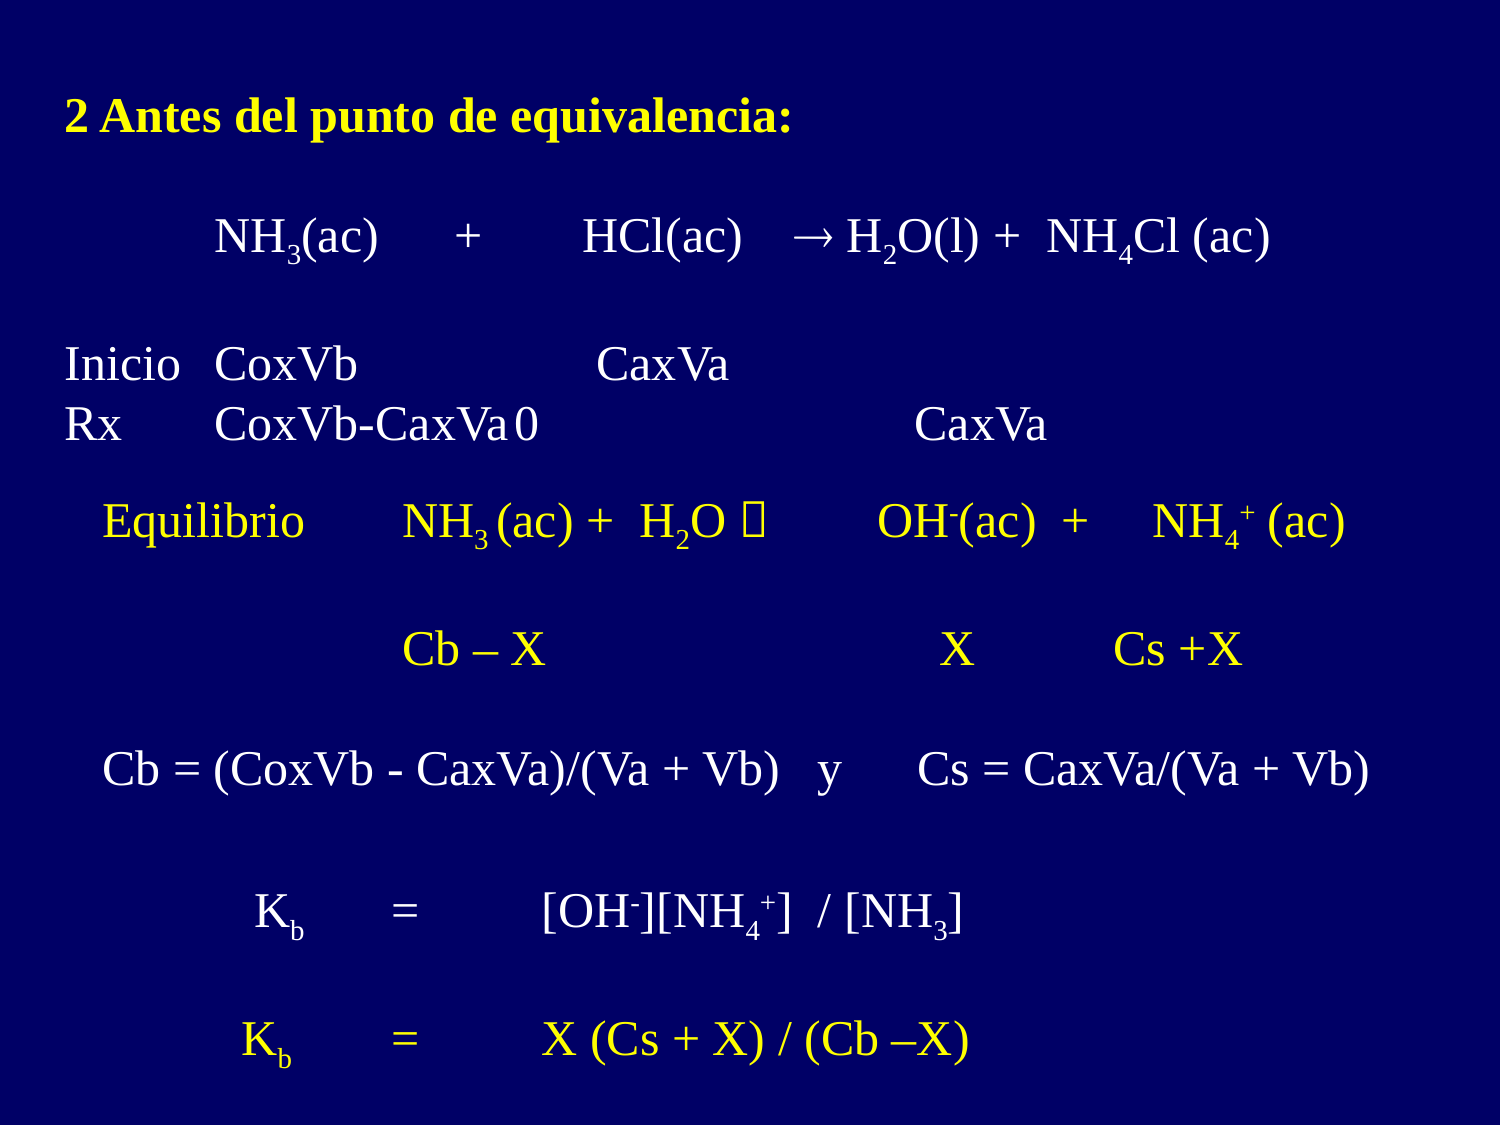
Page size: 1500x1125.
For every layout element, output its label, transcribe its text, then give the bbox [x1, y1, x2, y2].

text_box 2 Antes del punto de equivalencia: NH3(ac) + HCl(ac)  H2O(l) + NH4Cl (ac) Inicio CoxVb CaxVa Rx CoxVb-CaxVa 0 CaxVa [50, 74, 1436, 458]
text_box Kb = [OH-][NH4+] / [NH3] Kb = X (Cs + X) / (Cb –X) [76, 870, 1465, 1082]
text_box Equilibrio NH3 (ac) + H2O  OH-(ac) + NH4+ (ac) Cb – X X Cs +X Cb = (CoxVb - CaxVa)/(Va + Vb) y Cs = CaxVa/(Va + Vb) [87, 479, 1500, 863]
